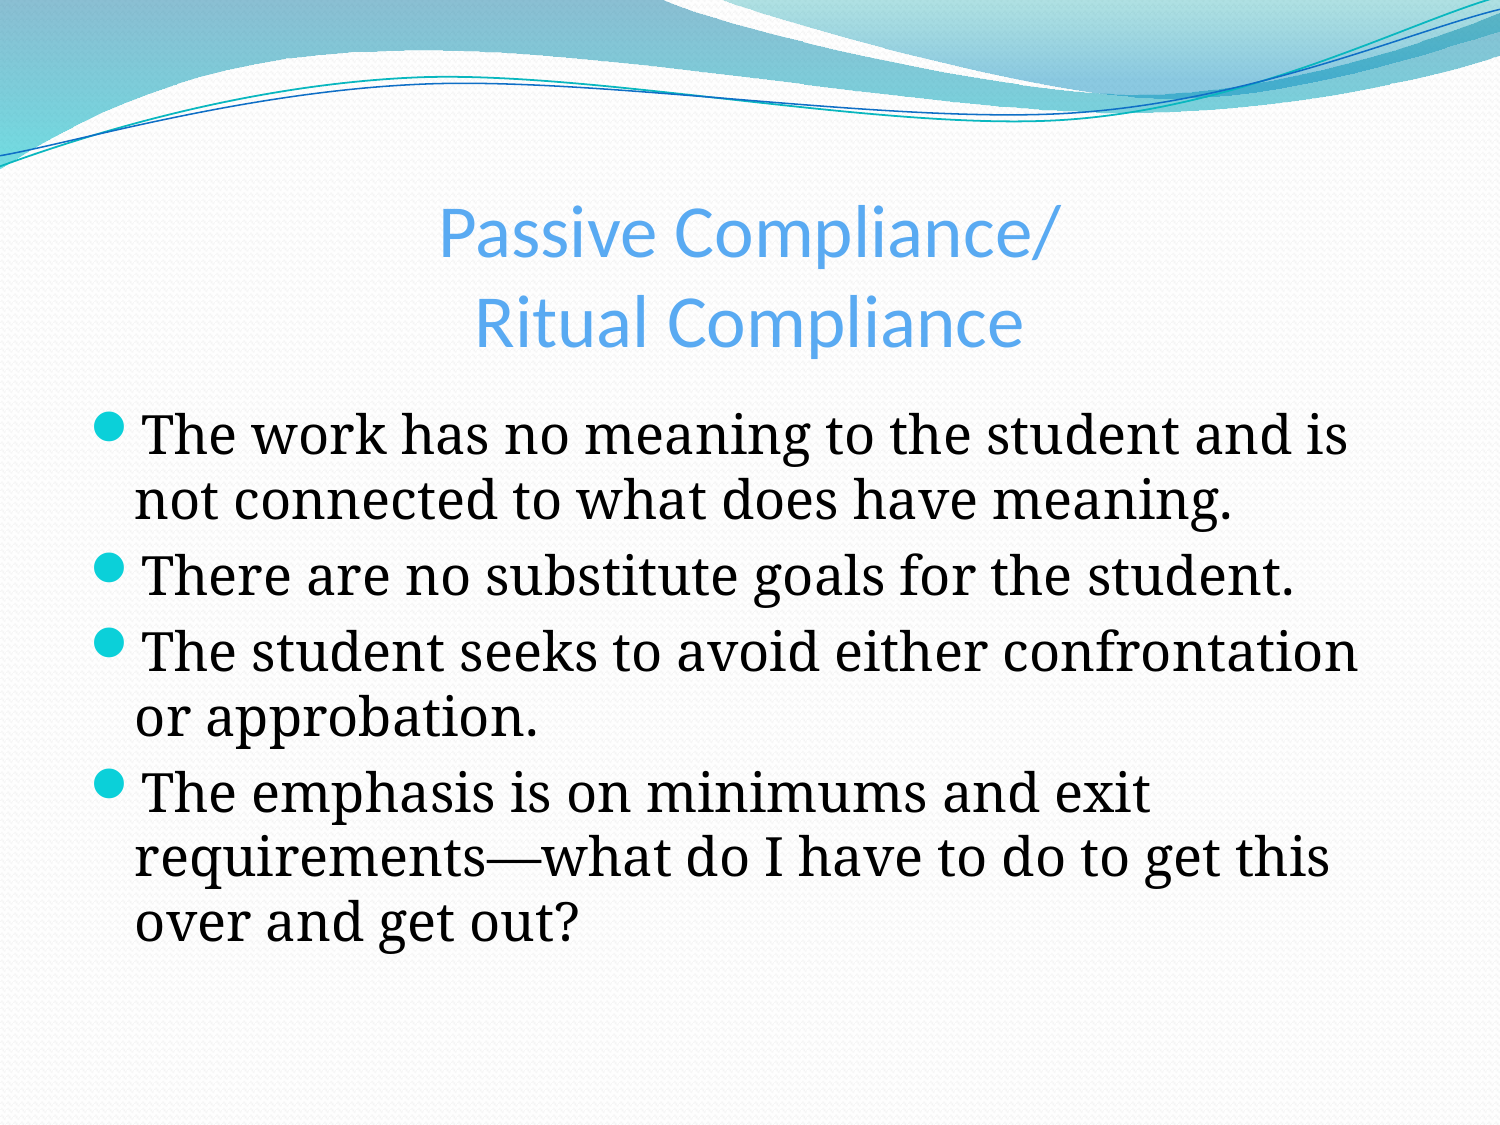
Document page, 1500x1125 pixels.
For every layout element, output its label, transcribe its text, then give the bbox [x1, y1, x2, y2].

title Passive Compliance/ Ritual Compliance [75, 174, 1425, 317]
list The work has no meaning to the student and is not connected to what does have meaning. There are no substitute goals for the student. The student seeks to avoid either confrontation or approbation. The emphasis is on minimums and exit requirements—what do I have to do to get this over and get out? [75, 317, 1425, 1038]
